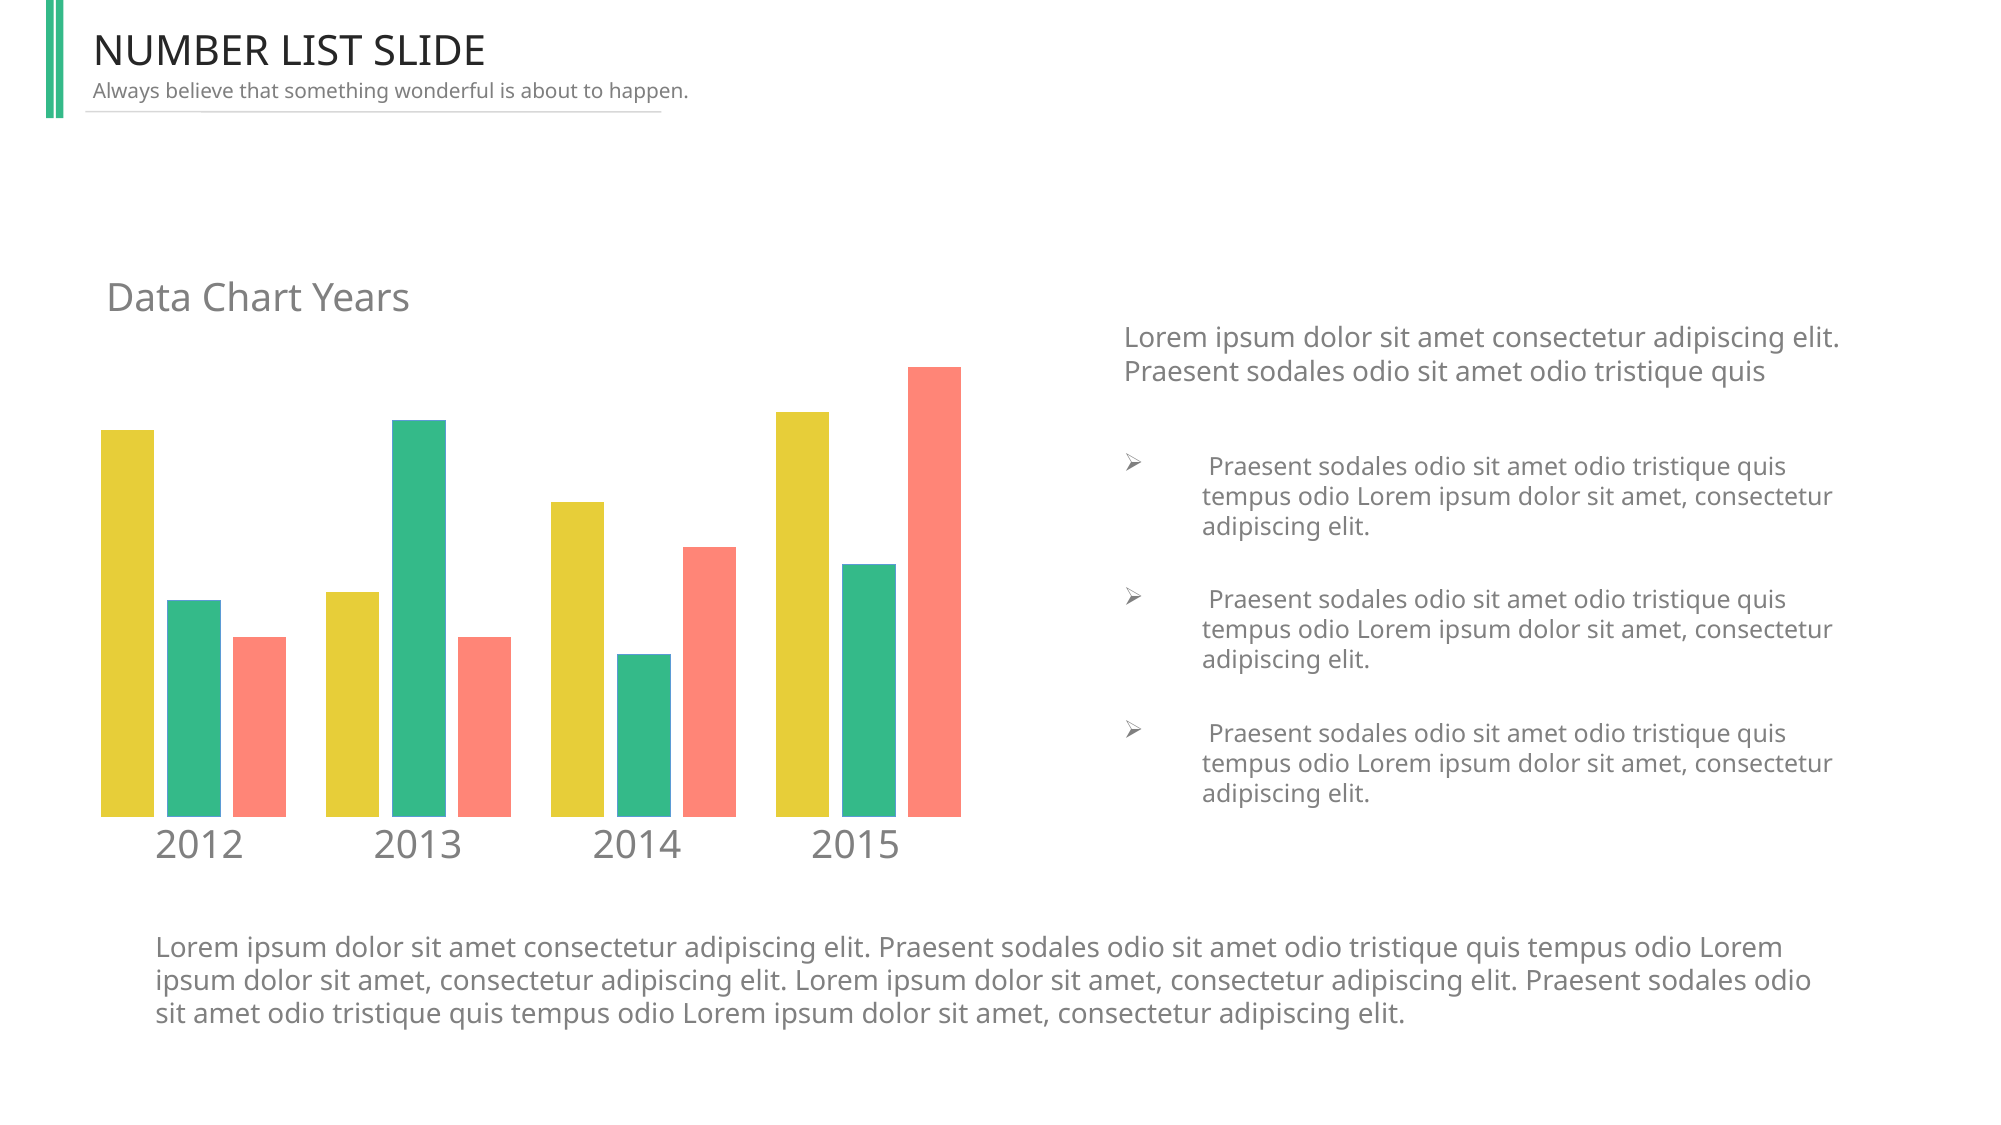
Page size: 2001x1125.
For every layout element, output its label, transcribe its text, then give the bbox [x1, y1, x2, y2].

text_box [46, 0, 64, 119]
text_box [1109, 312, 1907, 817]
text_box NUMBER LIST SLIDE [78, 15, 713, 70]
text_box Lorem ipsum dolor sit amet consectetur adipiscing elit. Praesent sodales odio sit amet odio tristique quis tempus odio Lorem ipsum dolor sit amet, consectetur adipiscing elit. Lorem ipsum dolor sit amet, consectetur adipiscing elit. Praesent sodales odio sit amet odio tristique quis tempus odio Lorem ipsum dolor sit amet, consectetur adipiscing elit. [140, 921, 1841, 1037]
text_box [62, 265, 1000, 875]
text_box Always believe that something wonderful is about to happen. [78, 70, 713, 111]
